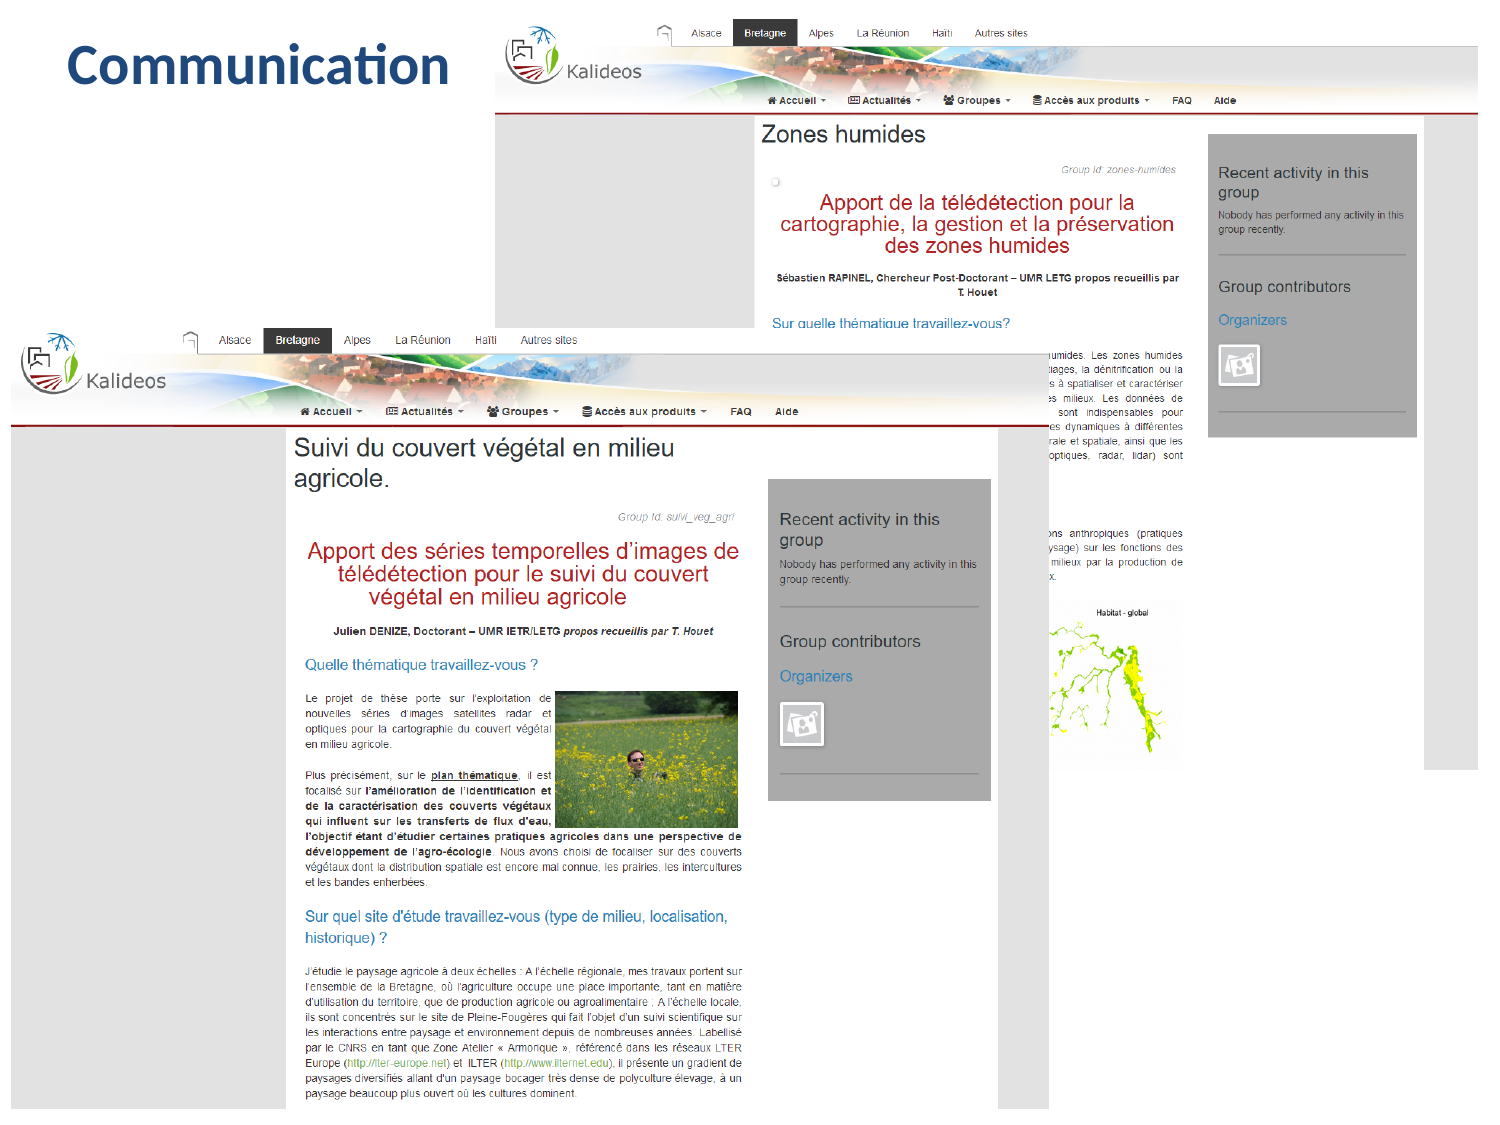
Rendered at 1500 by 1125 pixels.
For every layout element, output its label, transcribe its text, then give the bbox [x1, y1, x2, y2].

picture [11, 18, 1478, 1109]
text_box Communication [53, 19, 492, 104]
